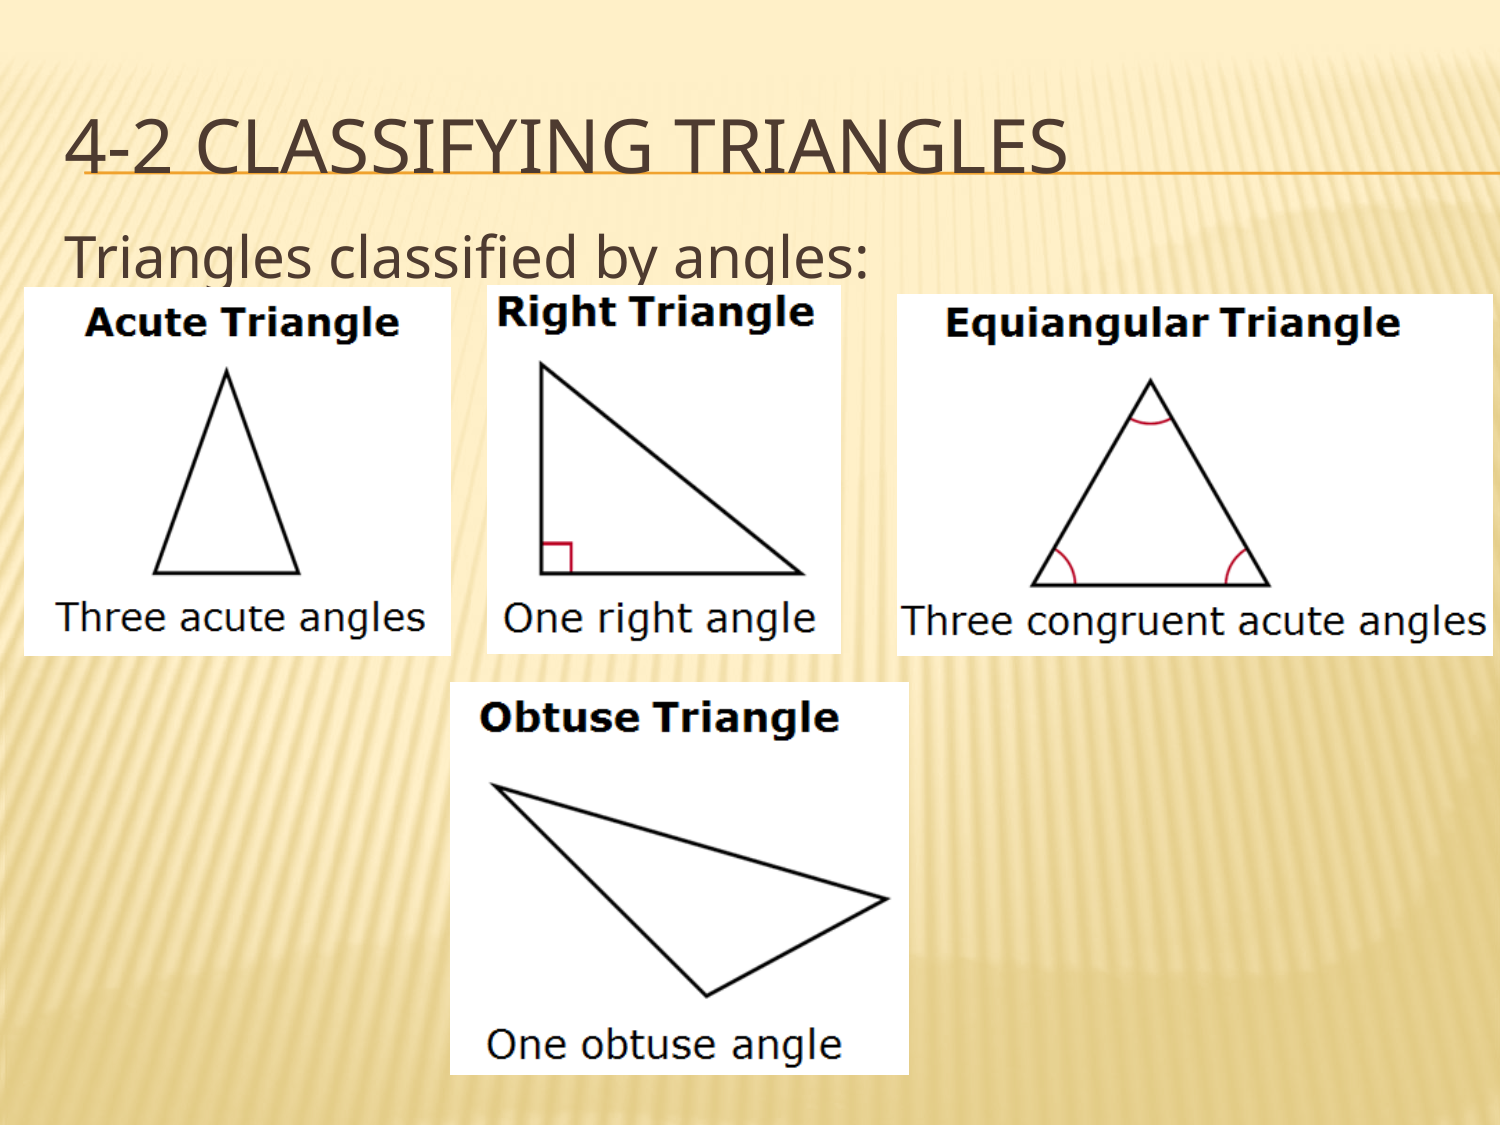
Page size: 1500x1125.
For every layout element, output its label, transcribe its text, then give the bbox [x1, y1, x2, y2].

picture [24, 287, 451, 656]
picture [487, 284, 841, 654]
picture [897, 293, 1493, 657]
title 4-2 Classifying Triangles [50, 75, 1475, 212]
picture [450, 682, 910, 1076]
list Triangles classified by angles: [50, 212, 1475, 320]
